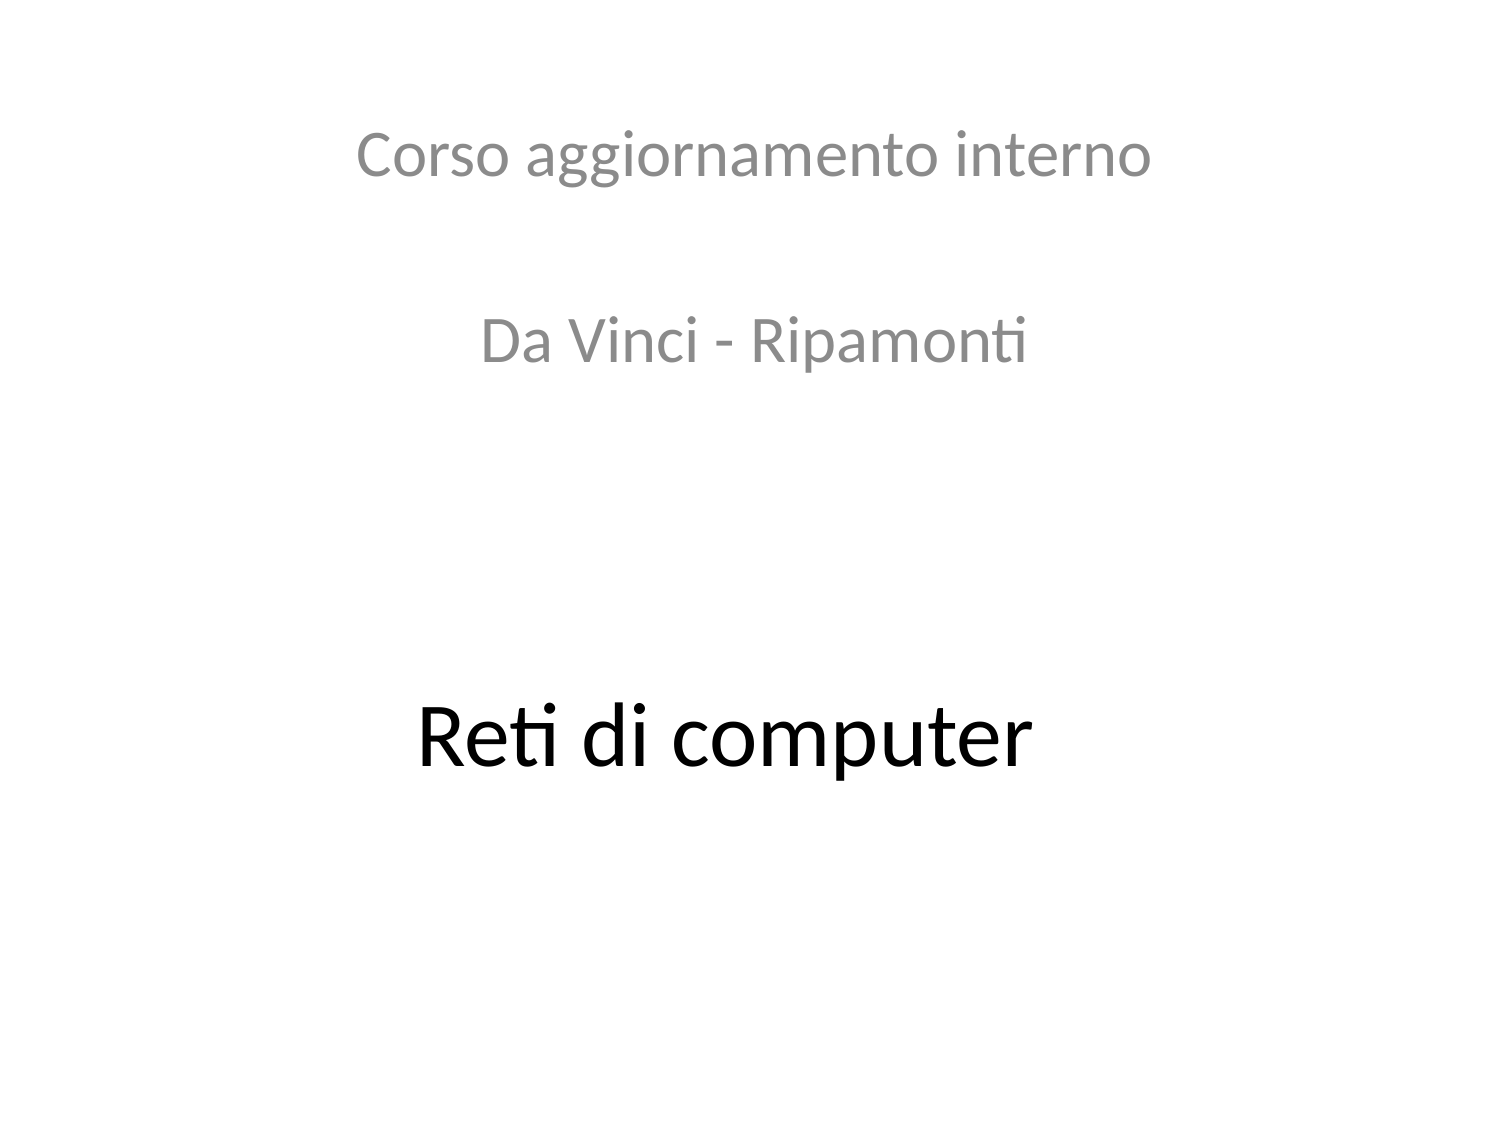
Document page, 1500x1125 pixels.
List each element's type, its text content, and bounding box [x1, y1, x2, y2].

title Reti di computer [88, 609, 1364, 851]
subtitle Corso aggiornamento interno Da Vinci - Ripamonti [230, 101, 1281, 390]
